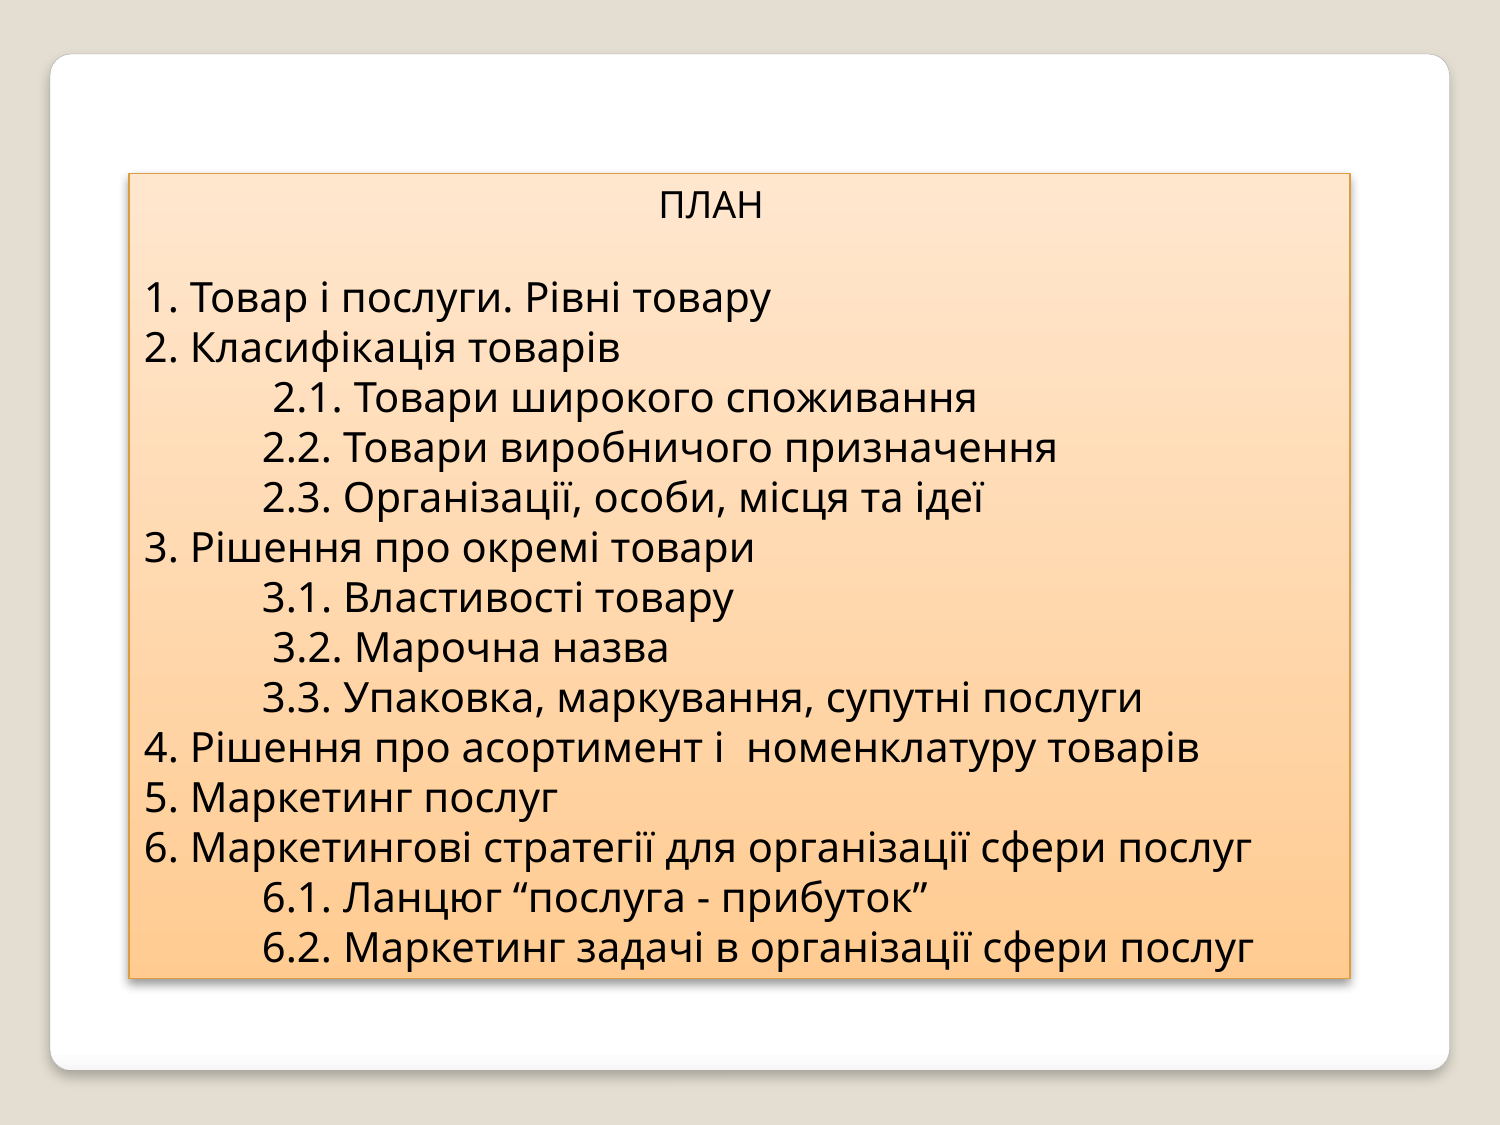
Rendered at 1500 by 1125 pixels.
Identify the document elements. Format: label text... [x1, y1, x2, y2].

text_box ПЛАН 1. Товар і послуги. Рівні товару 2. Класифікація товарів 2.1. Товари широкого споживання 2.2. Товари виробничого призначення 2.3. Організації, особи, місця та ідеї 3. Рішення про окремі товари 3.1. Властивості товару 3.2. Марочна назва 3.3. Упаковка, маркування, супутні послуги 4. Рішення про асортимент і номенклатуру товарів 5. Маркетинг послуг 6. Маркетингові стратегії для організації сфери послуг 6.1. Ланцюг “послуга - прибуток” 6.2. Маркетинг задачі в організації сфери послуг [128, 173, 1351, 979]
